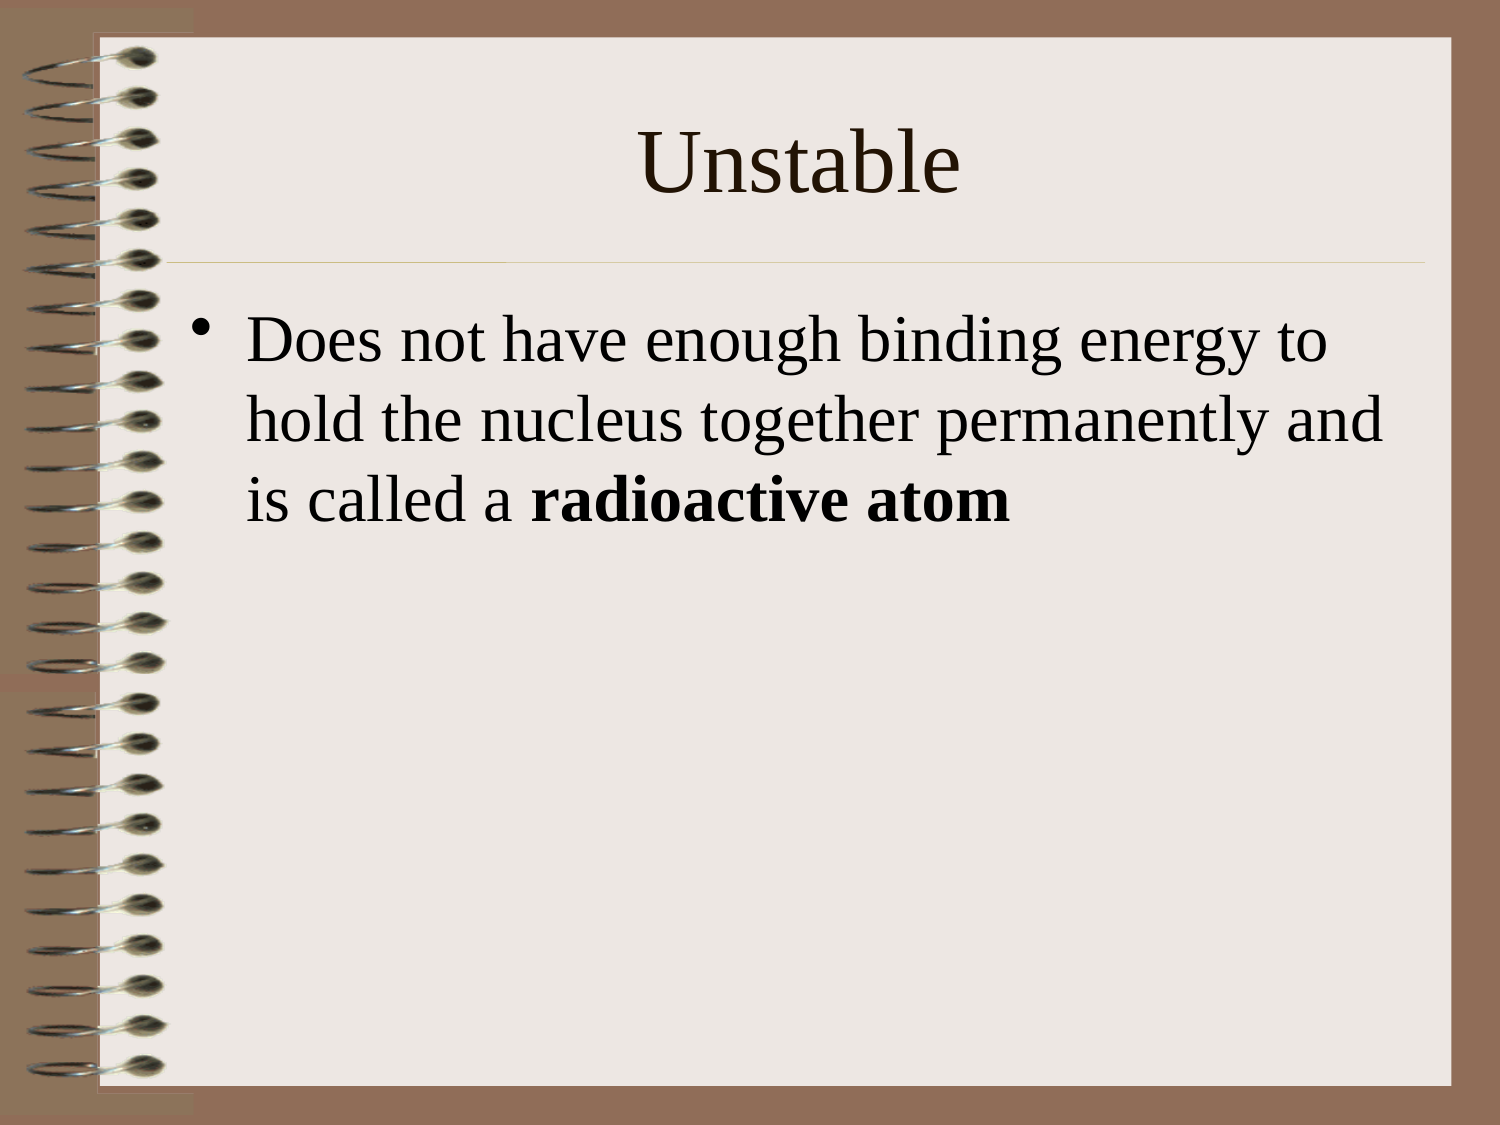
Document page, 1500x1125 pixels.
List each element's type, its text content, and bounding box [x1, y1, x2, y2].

title Unstable [174, 62, 1426, 251]
picture [0, 8, 194, 674]
list Does not have enough binding energy to hold the nucleus together permanently and is called a radioactive atom [174, 287, 1426, 963]
picture [0, 692, 194, 1115]
